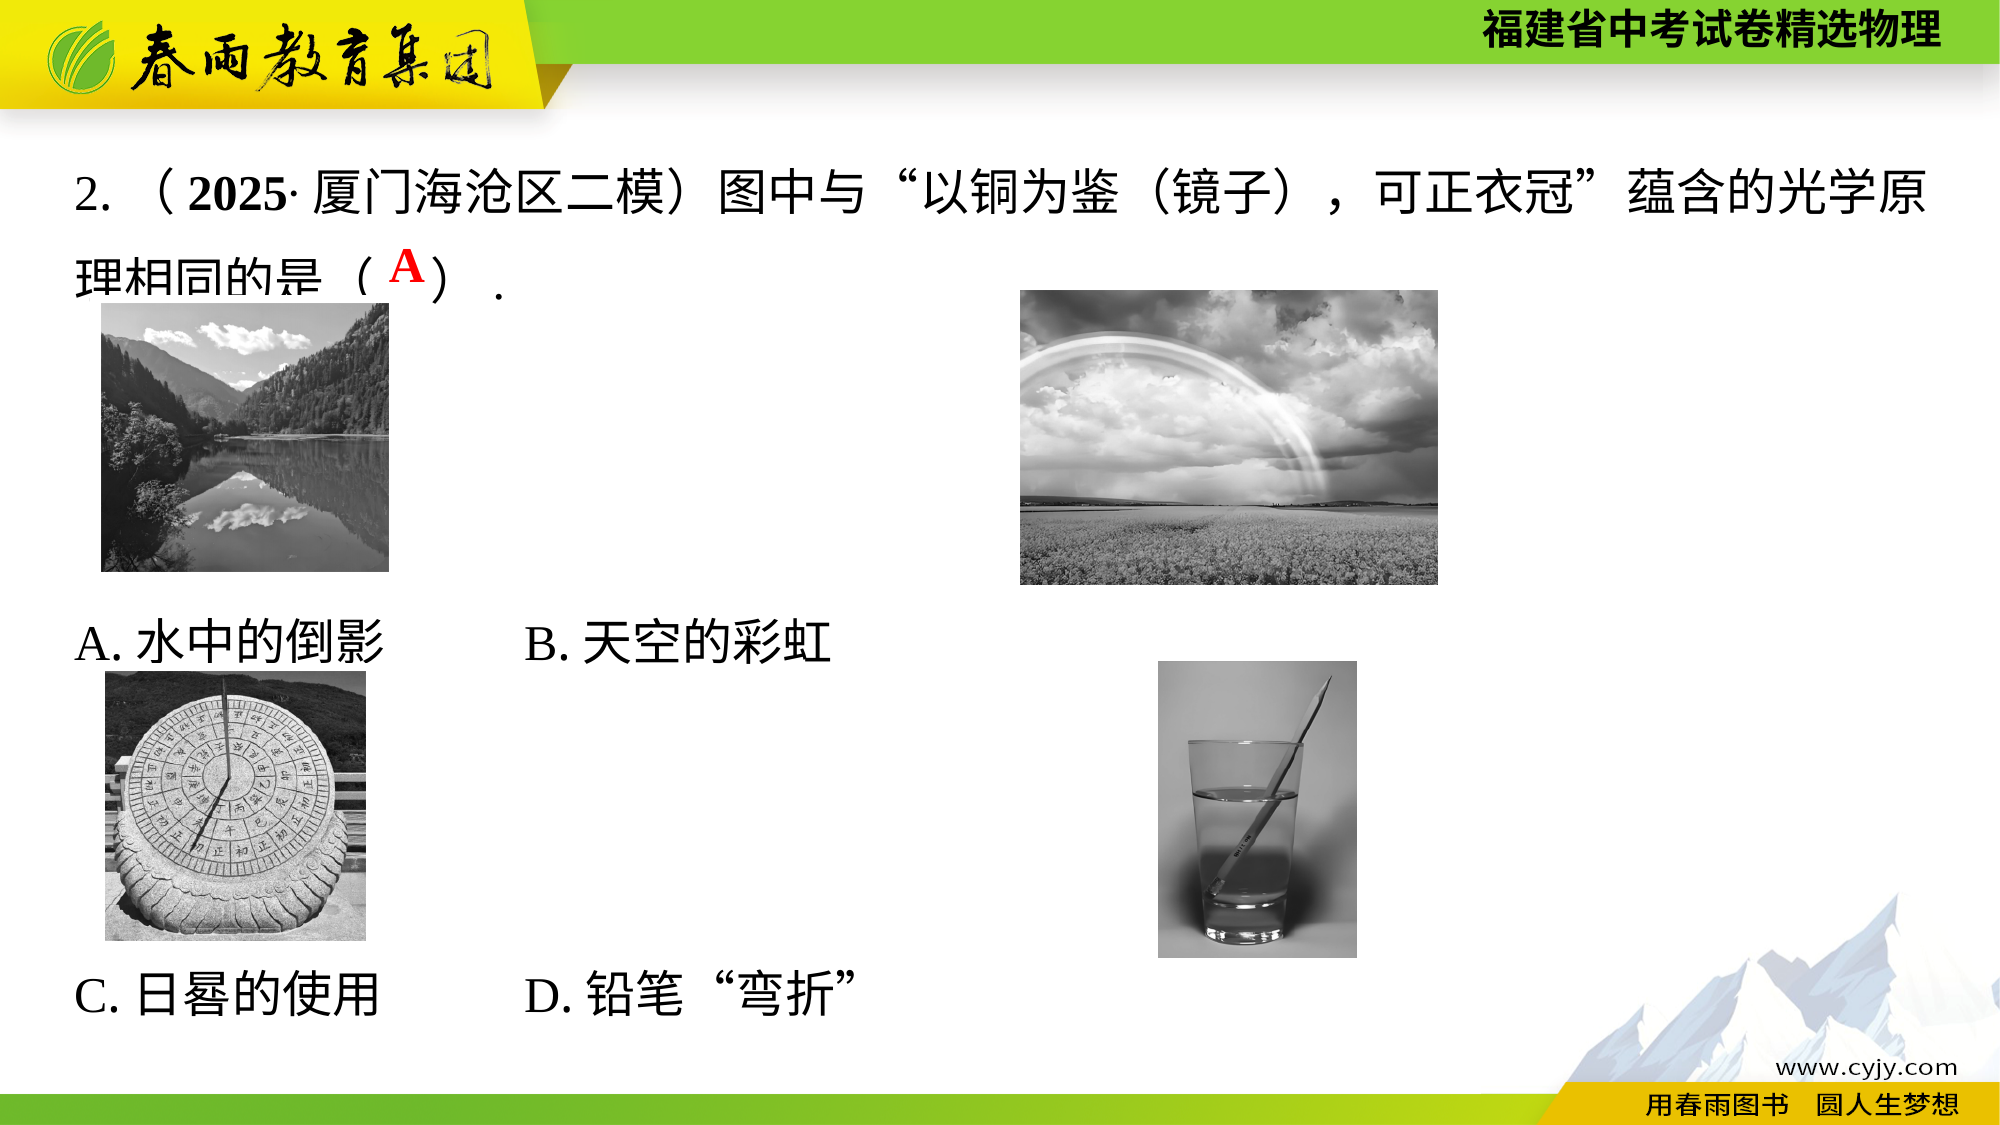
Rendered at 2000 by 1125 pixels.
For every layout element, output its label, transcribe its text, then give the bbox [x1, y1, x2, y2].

picture [0, 0, 2000, 1125]
text_box A [374, 225, 441, 301]
list 2.（2025∙厦门海沧区二模）图中与“以铜为鉴（镜子），可正衣冠”蕴含的光学原理相同的是（ ）. A.水中的倒影 B.天空的彩虹 C.日晷的使用 D.铅笔“弯折” [59, 122, 1944, 1039]
